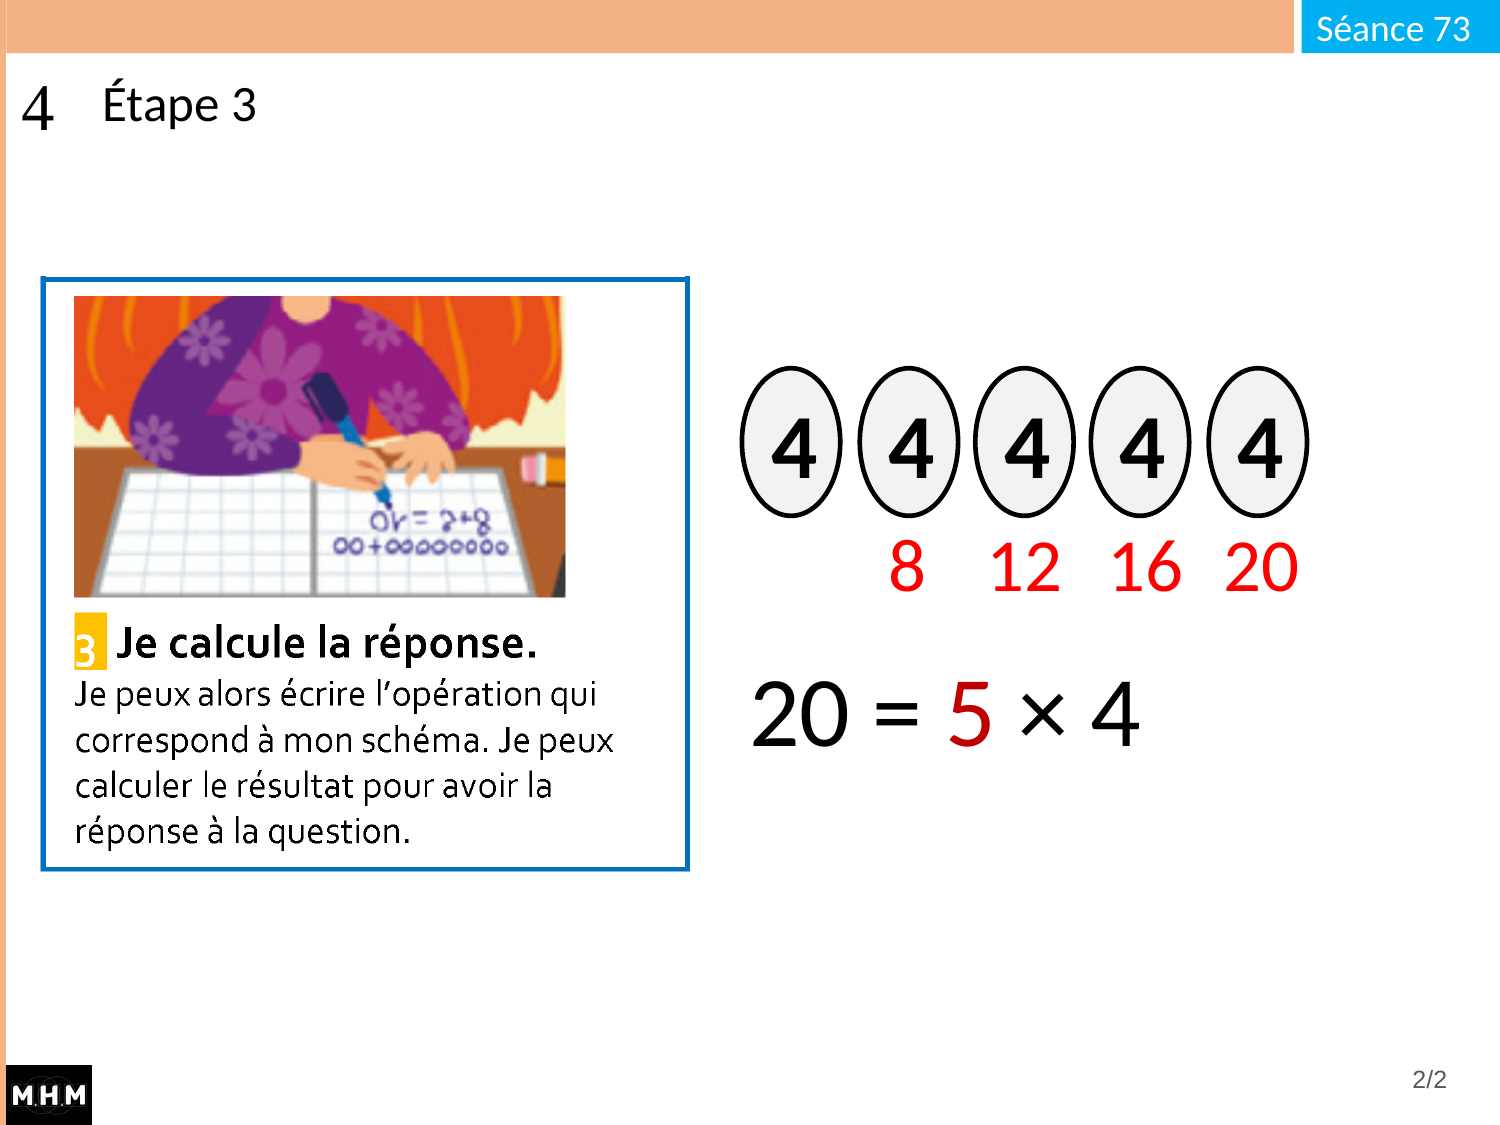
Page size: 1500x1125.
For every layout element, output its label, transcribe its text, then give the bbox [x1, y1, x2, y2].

picture [6, 1065, 92, 1125]
text_box 4 [1207, 367, 1309, 509]
text_box 8 [873, 509, 930, 615]
text_box 2/2 [1397, 1056, 1463, 1102]
text_box 16 [1093, 509, 1200, 615]
text_box 20 [1209, 509, 1316, 615]
picture [39, 276, 690, 873]
text_box 4 [1089, 367, 1191, 509]
text_box 4 [740, 367, 842, 517]
text_box 20 = 5 × 4 [734, 638, 1446, 774]
text_box 4 [858, 367, 960, 510]
title Étape 3 [87, 32, 1382, 140]
text_box 12 [971, 509, 1079, 615]
text_box 4 [974, 367, 1075, 509]
